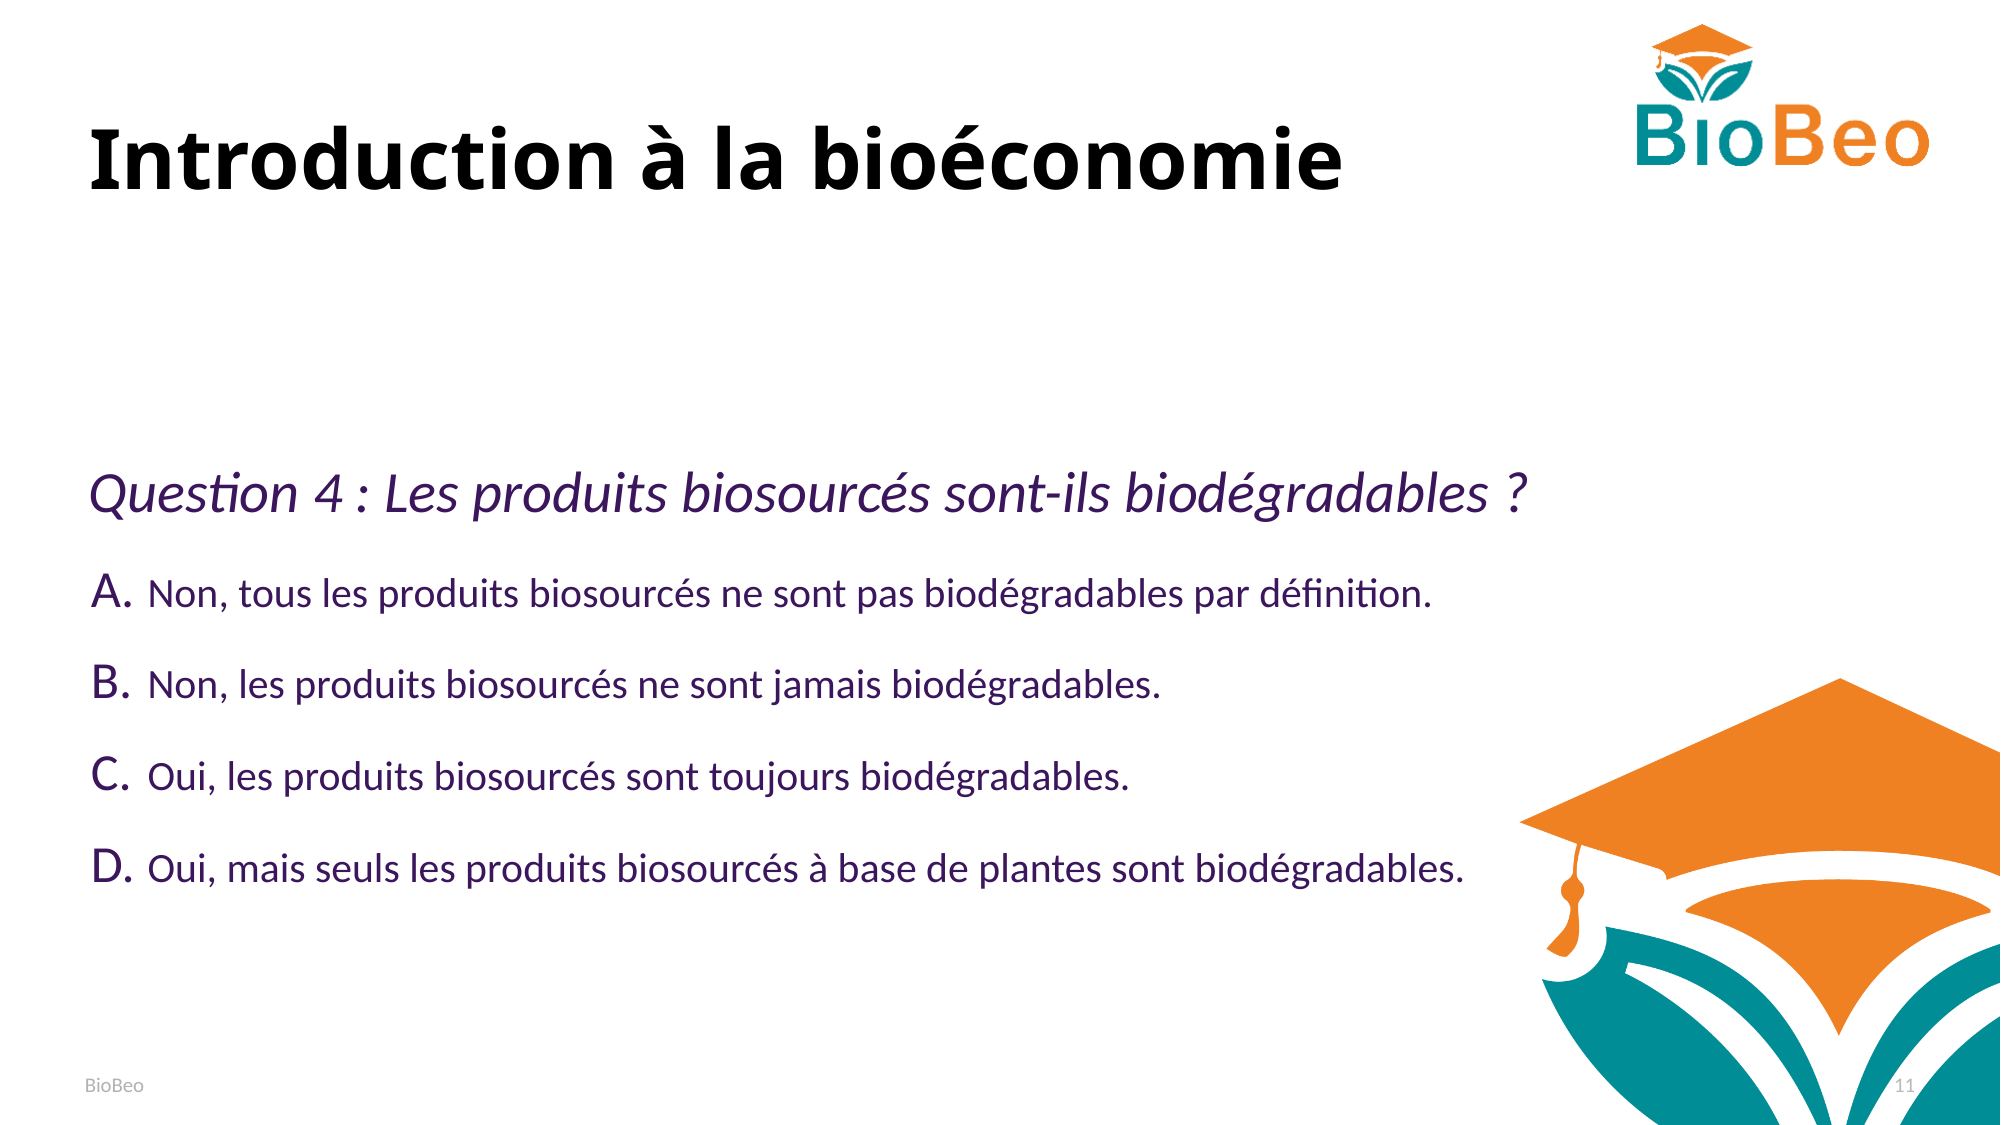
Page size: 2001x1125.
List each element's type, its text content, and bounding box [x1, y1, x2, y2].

text_box Question 4 : Les produits biosourcés sont-ils biodégradables ? Non, tous les produits biosourcés ne sont pas biodégradables par définition. Non, les produits biosourcés ne sont jamais biodégradables. Oui, les produits biosourcés sont toujours biodégradables. Oui, mais seuls les produits biosourcés à base de plantes sont biodégradables. [74, 441, 1819, 899]
slide_number 11 [1818, 1065, 1931, 1103]
picture [1635, 22, 1931, 88]
footer BioBeo [69, 1065, 1805, 1103]
picture [1478, 618, 2000, 1125]
title Introduction à la bioéconomie [74, 88, 1935, 237]
